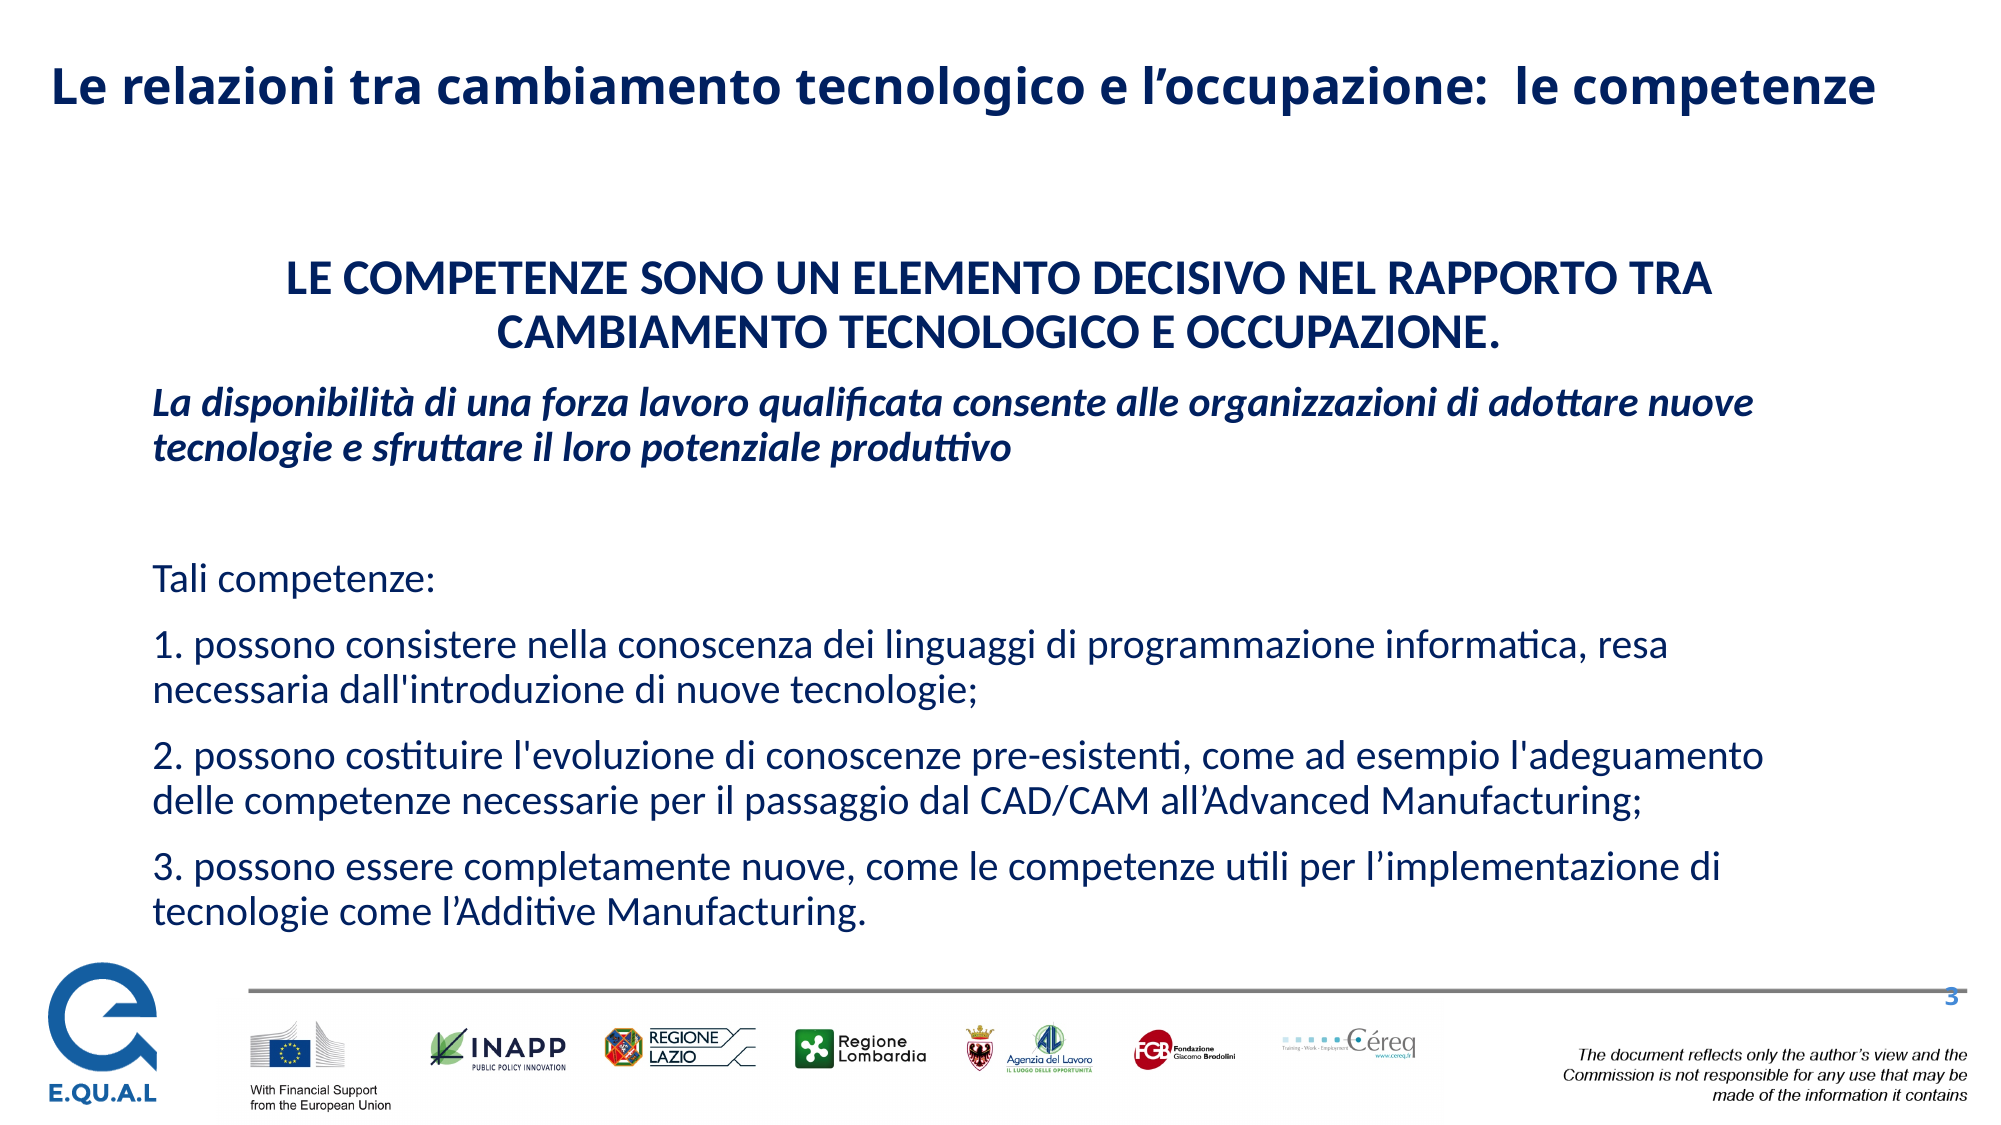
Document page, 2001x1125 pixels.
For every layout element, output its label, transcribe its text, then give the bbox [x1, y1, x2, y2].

title Le relazioni tra cambiamento tecnologico e l’occupazione: le competenze [35, 37, 1915, 140]
picture [0, 943, 2000, 1125]
list LE COMPETENZE SONO UN ELEMENTO DECISIVO NEL RAPPORTO TRA CAMBIAMENTO TECNOLOGICO E OCCUPAZIONE. La disponibilità di una forza lavoro qualificata consente alle organizzazioni di adottare nuove tecnologie e sfruttare il loro potenziale produttivo Tali competenze: 1. possono consistere nella conoscenza dei linguaggi di programmazione informatica, resa necessaria dall'introduzione di nuove tecnologie; 2. possono costituire l'evoluzione di conoscenze pre-esistenti, come ad esempio l'adeguamento delle competenze necessarie per il passaggio dal CAD/CAM all’Advanced Manufacturing; 3. possono essere completamente nuove, come le competenze utili per l’implementazione di tecnologie come l’Additive Manufacturing. [137, 163, 1863, 965]
